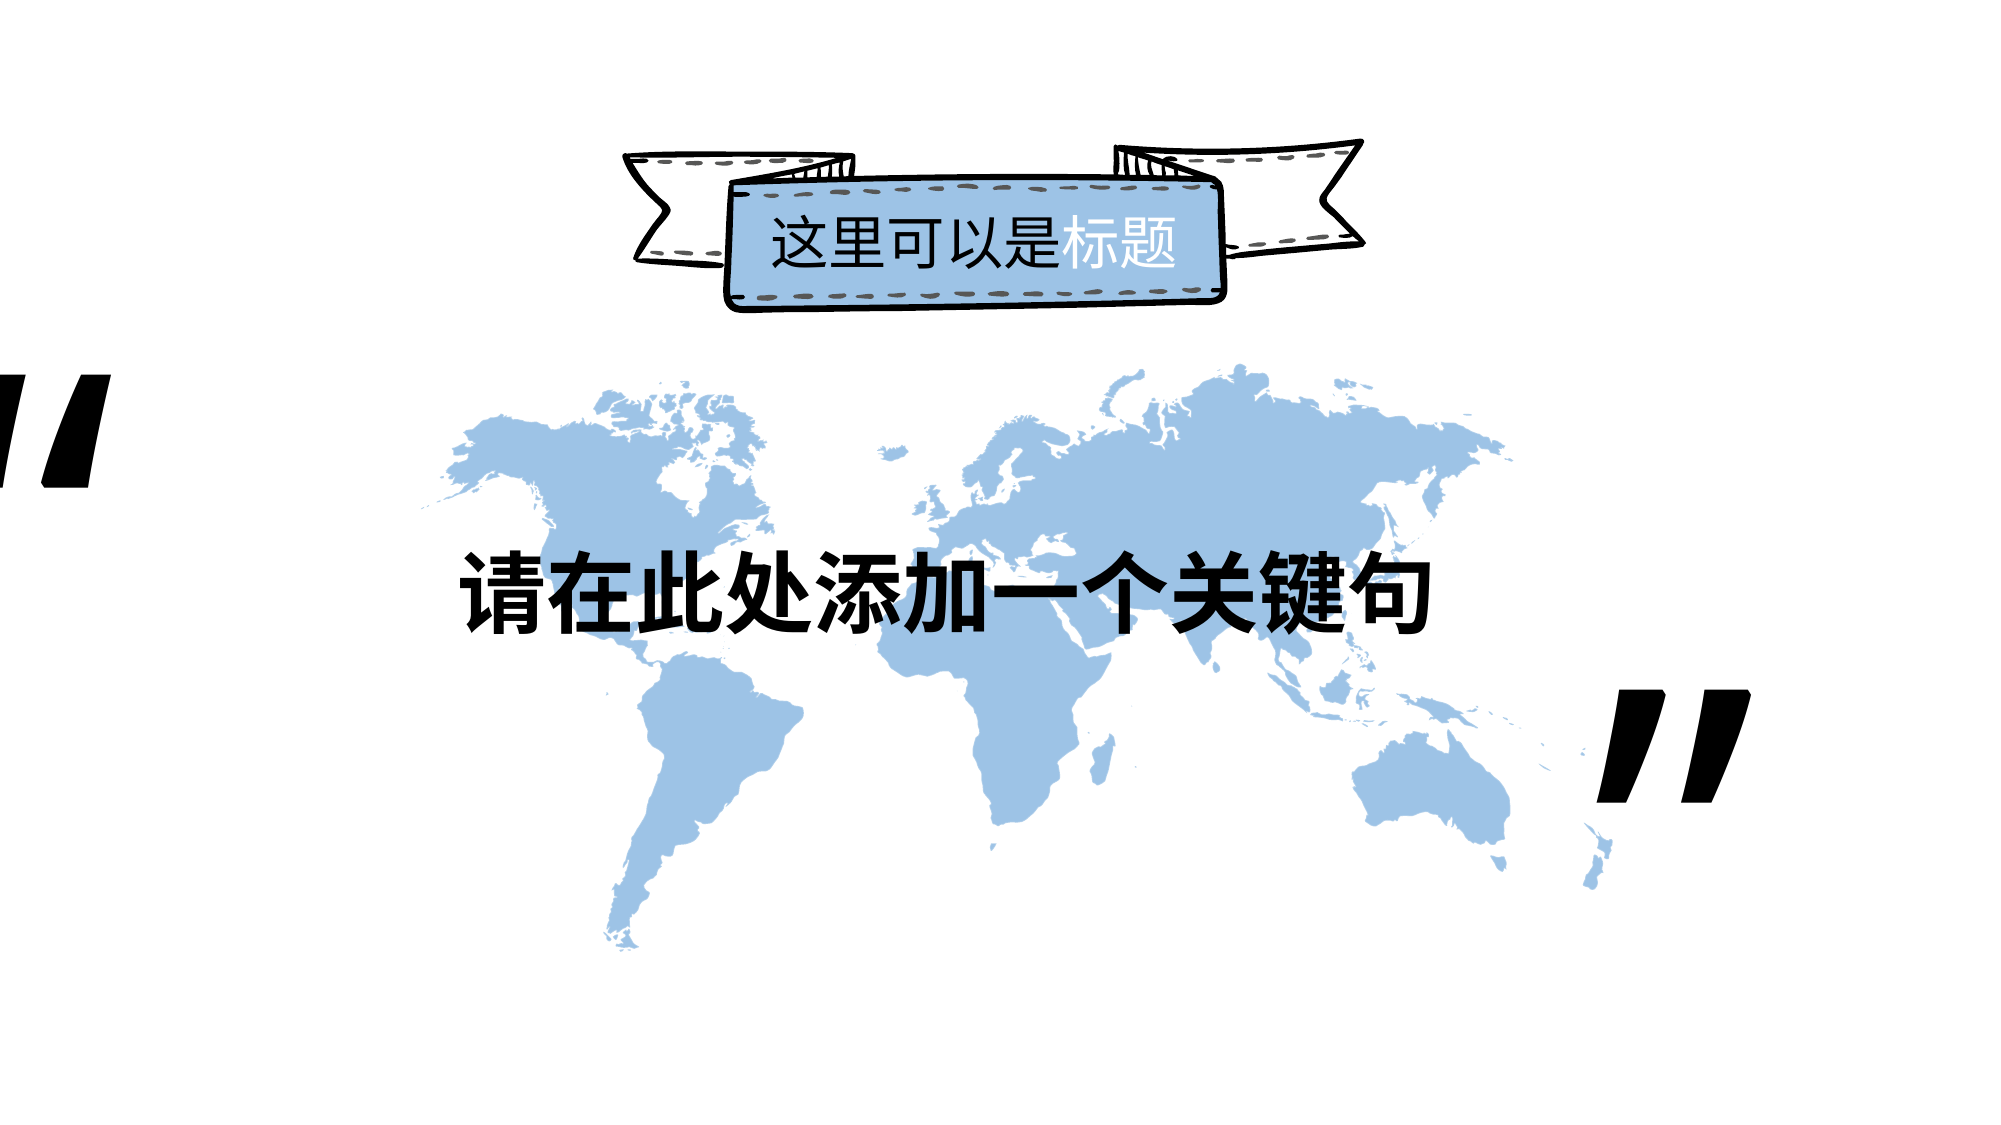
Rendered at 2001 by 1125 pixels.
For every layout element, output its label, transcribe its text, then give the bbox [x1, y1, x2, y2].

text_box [420, 363, 1613, 953]
text_box ” [1576, 551, 2000, 1120]
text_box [621, 138, 1367, 315]
text_box “ [0, 236, 812, 805]
